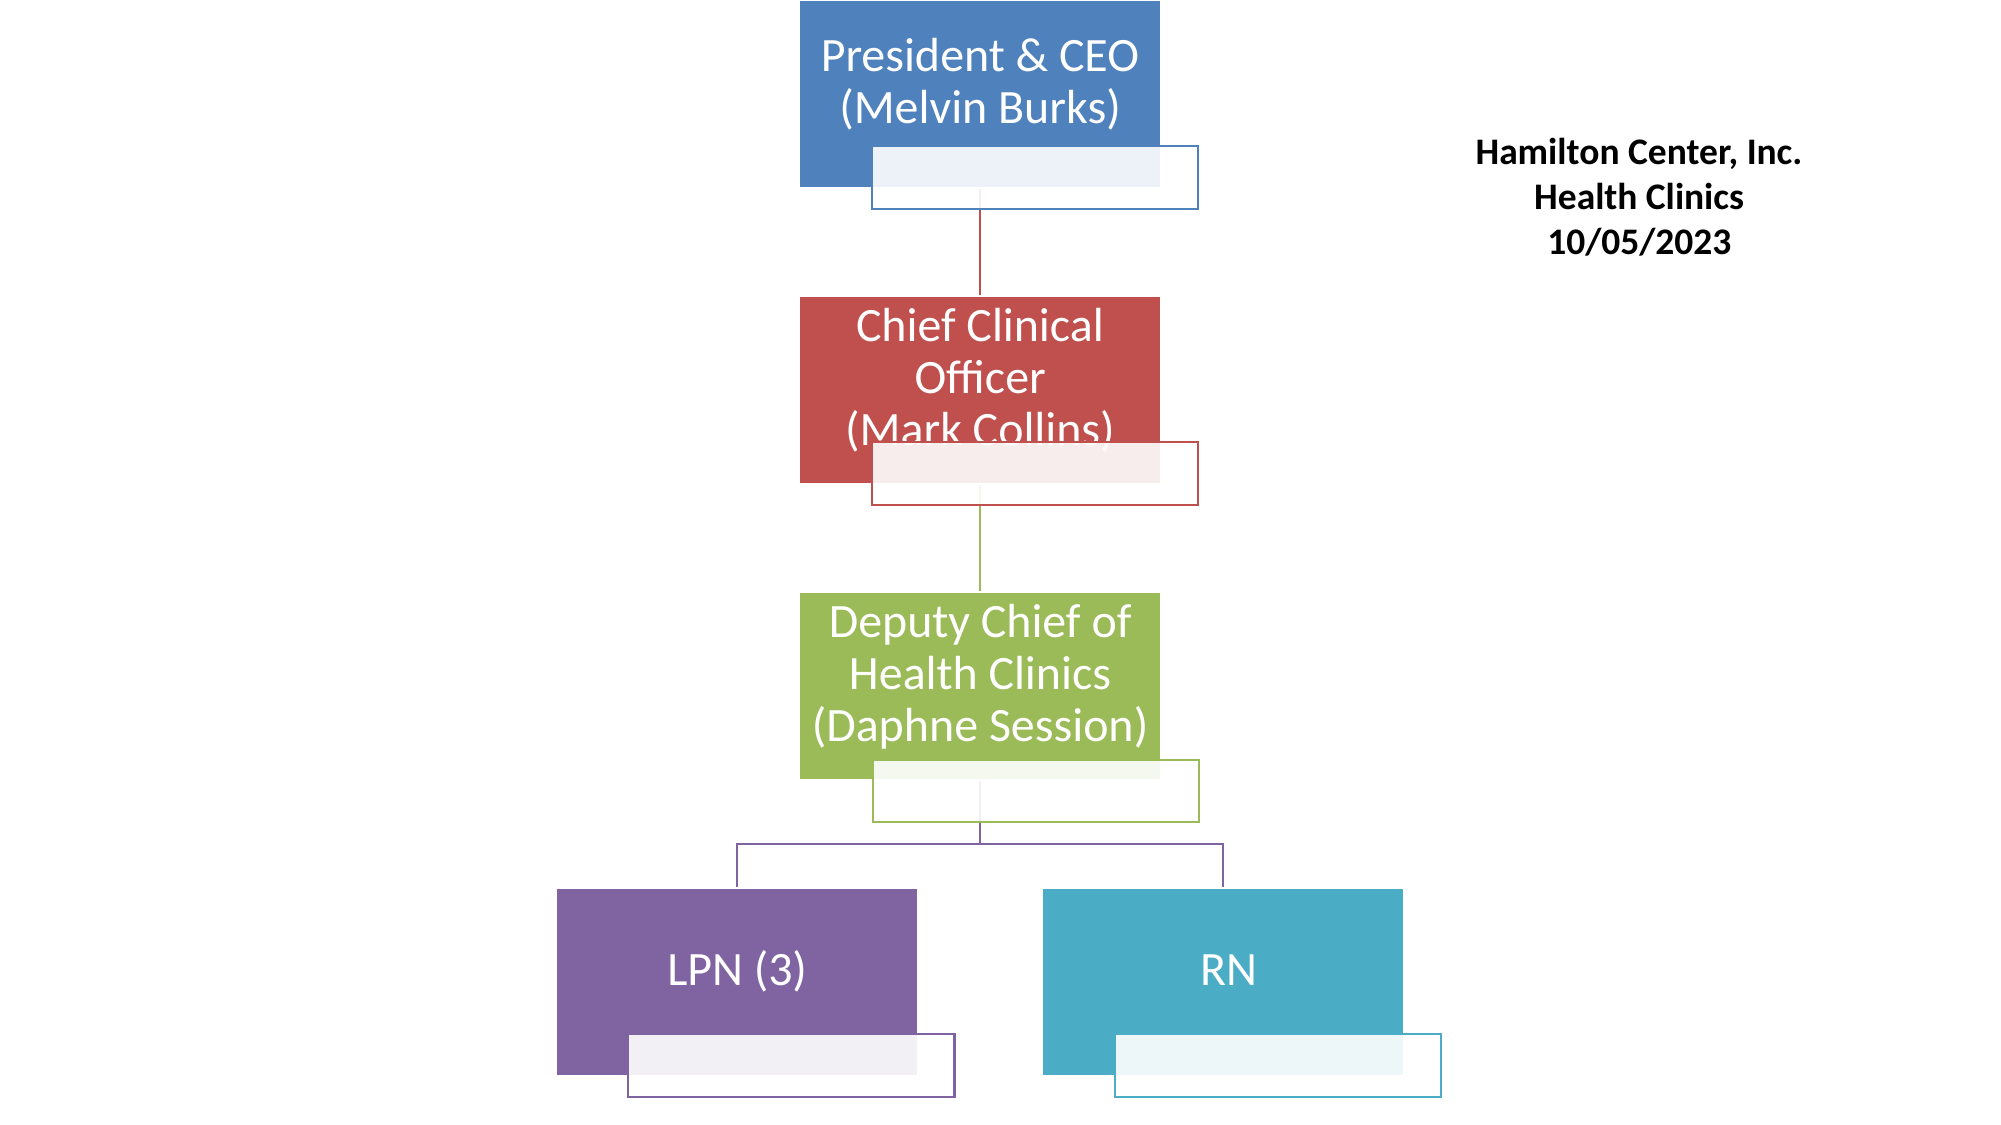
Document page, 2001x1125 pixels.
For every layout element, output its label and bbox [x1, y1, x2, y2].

text_box [15, 0, 1982, 1097]
